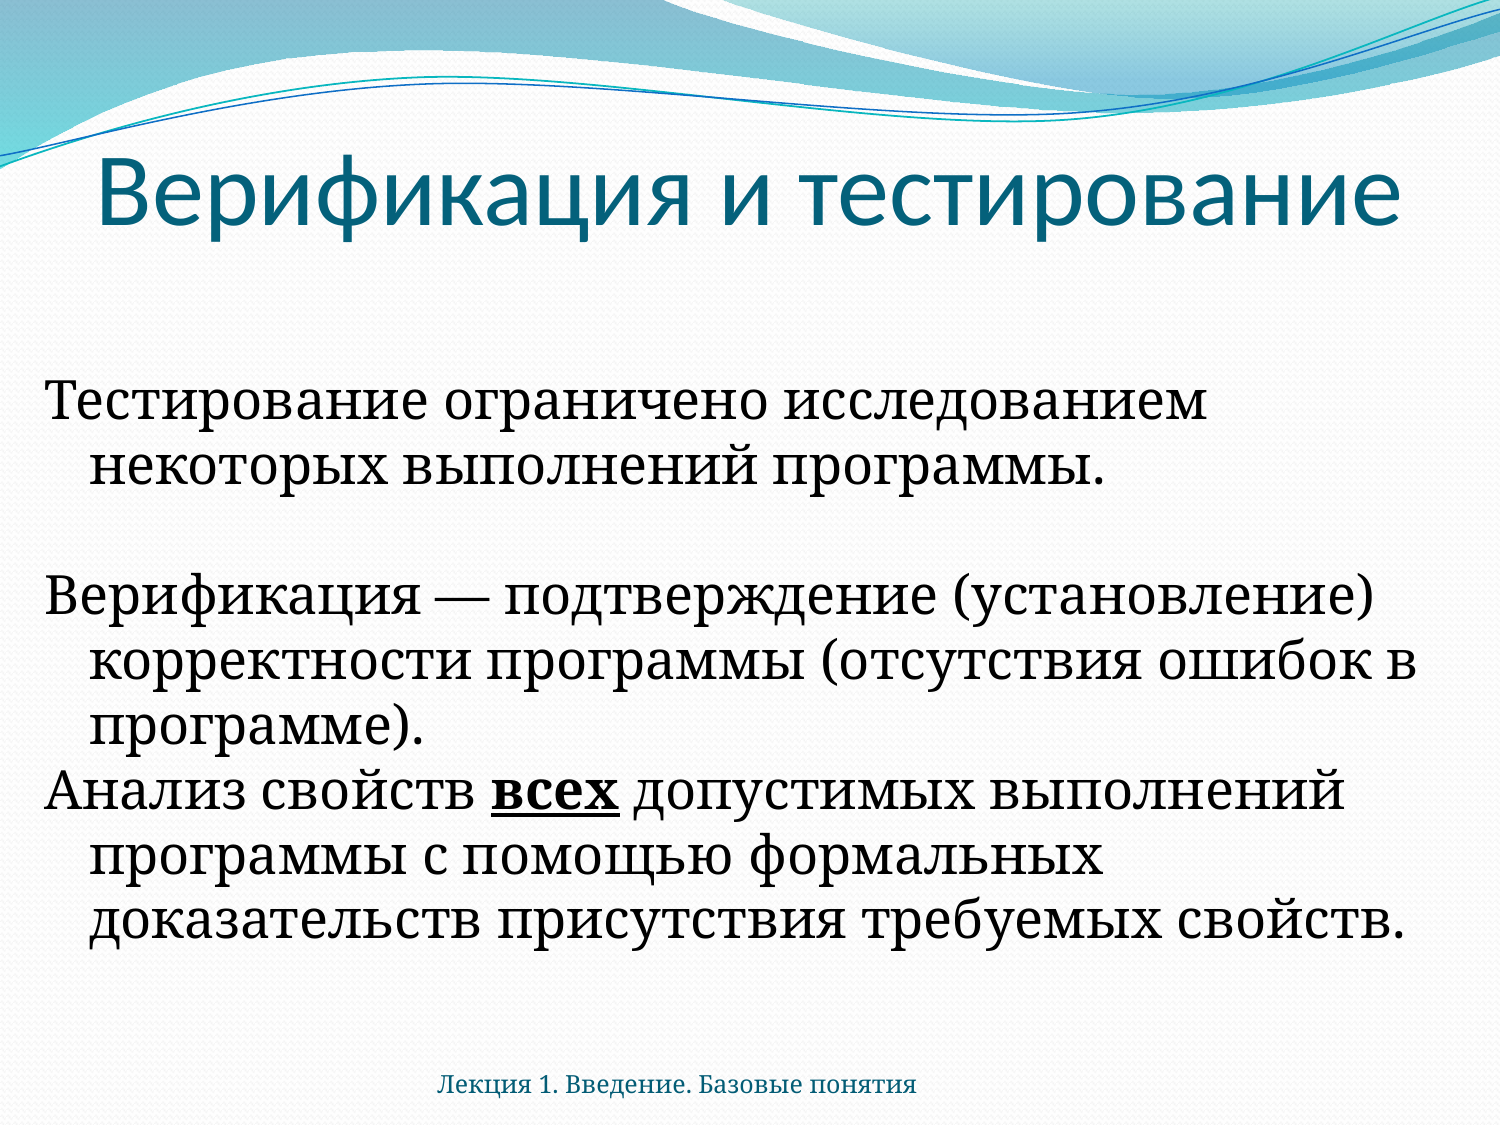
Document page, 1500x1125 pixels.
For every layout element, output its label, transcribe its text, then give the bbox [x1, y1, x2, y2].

list Тестирование ограничено исследованием некоторых выполнений программы. Верификация — подтверждение (установление) корректности программы (отсутствия ошибок в программе). Анализ свойств всех допустимых выполнений программы с помощью формальных доказательств присутствия требуемых свойств. [29, 244, 1471, 1071]
footer Лекция 1. Введение. Базовые понятия [437, 1042, 988, 1103]
title Верификация и тестирование [29, 58, 1471, 244]
